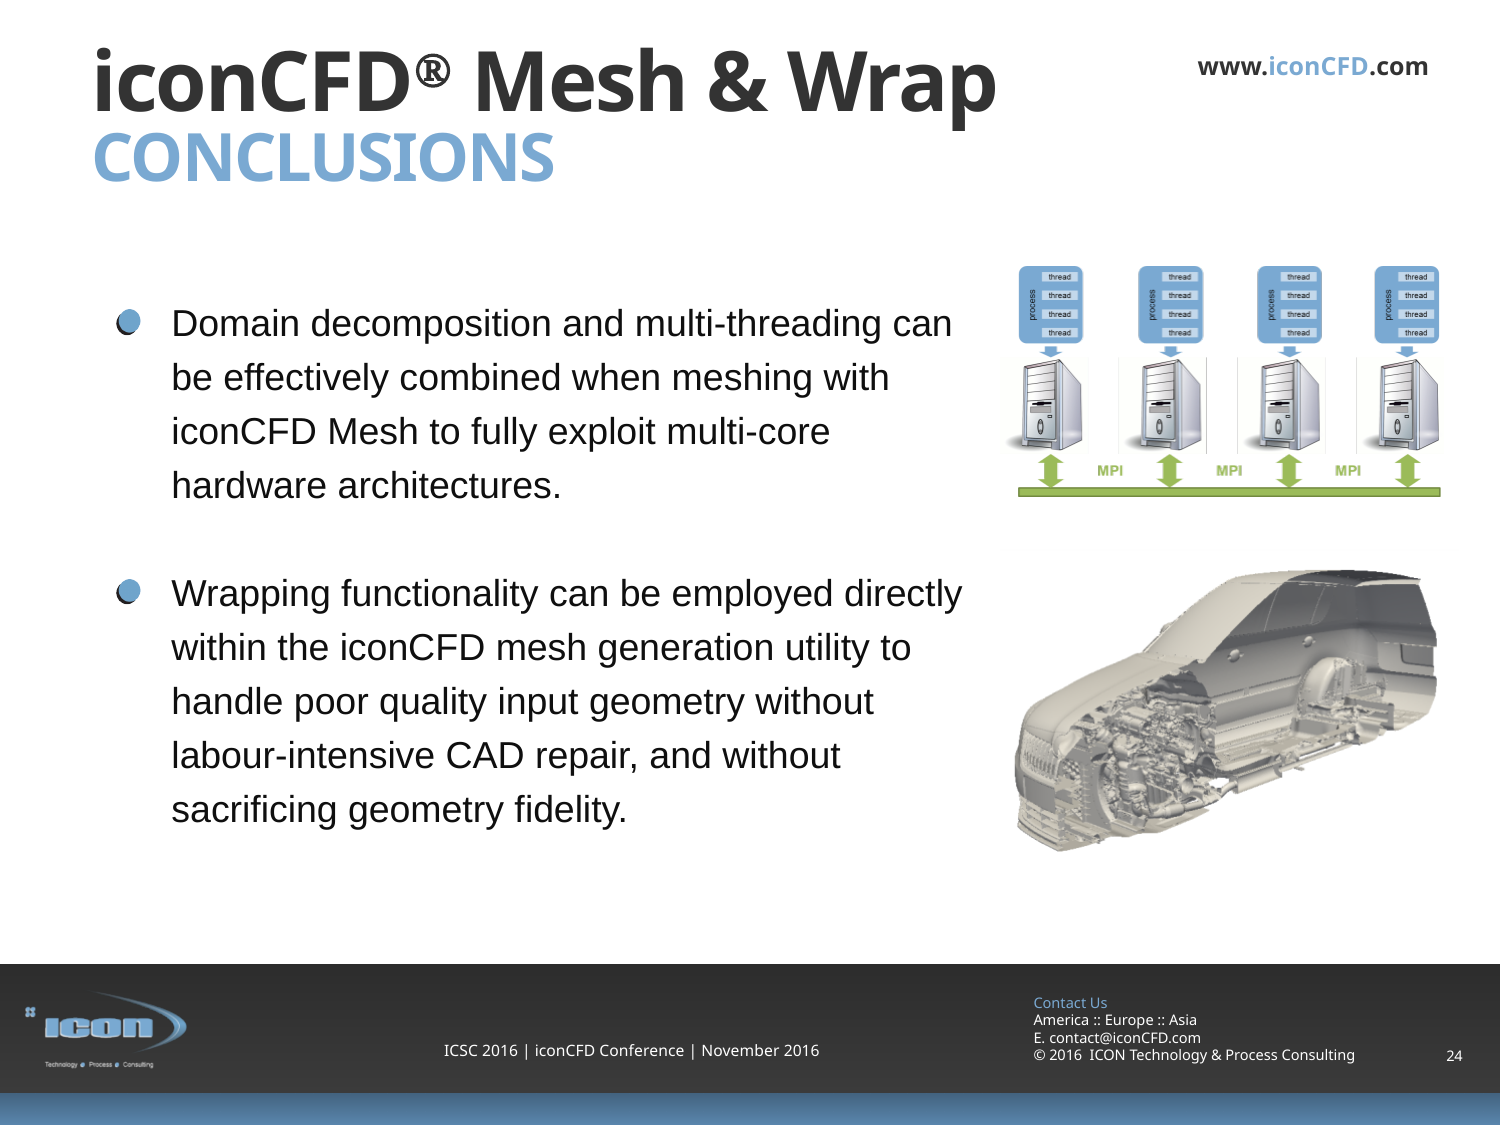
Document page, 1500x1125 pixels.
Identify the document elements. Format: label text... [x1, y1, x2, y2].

text_box Domain decomposition and multi-threading can be effectively combined when meshing with iconCFD Mesh to fully exploit multi-core hardware architectures. Wrapping functionality can be employed directly within the iconCFD mesh generation utility to handle poor quality input geometry without labour-intensive CAD repair, and without sacrificing geometry fidelity. [100, 283, 990, 838]
picture [1000, 549, 1459, 868]
footer ICSC 2016 | iconCFD Conference | November 2016 [371, 1039, 892, 1063]
picture [115, 578, 142, 605]
picture [1000, 265, 1444, 497]
picture [115, 308, 142, 336]
list CONCLUSIONS [76, 101, 1459, 208]
title iconCFD Mesh & Wrap [76, 30, 1152, 101]
picture [0, 952, 231, 1077]
